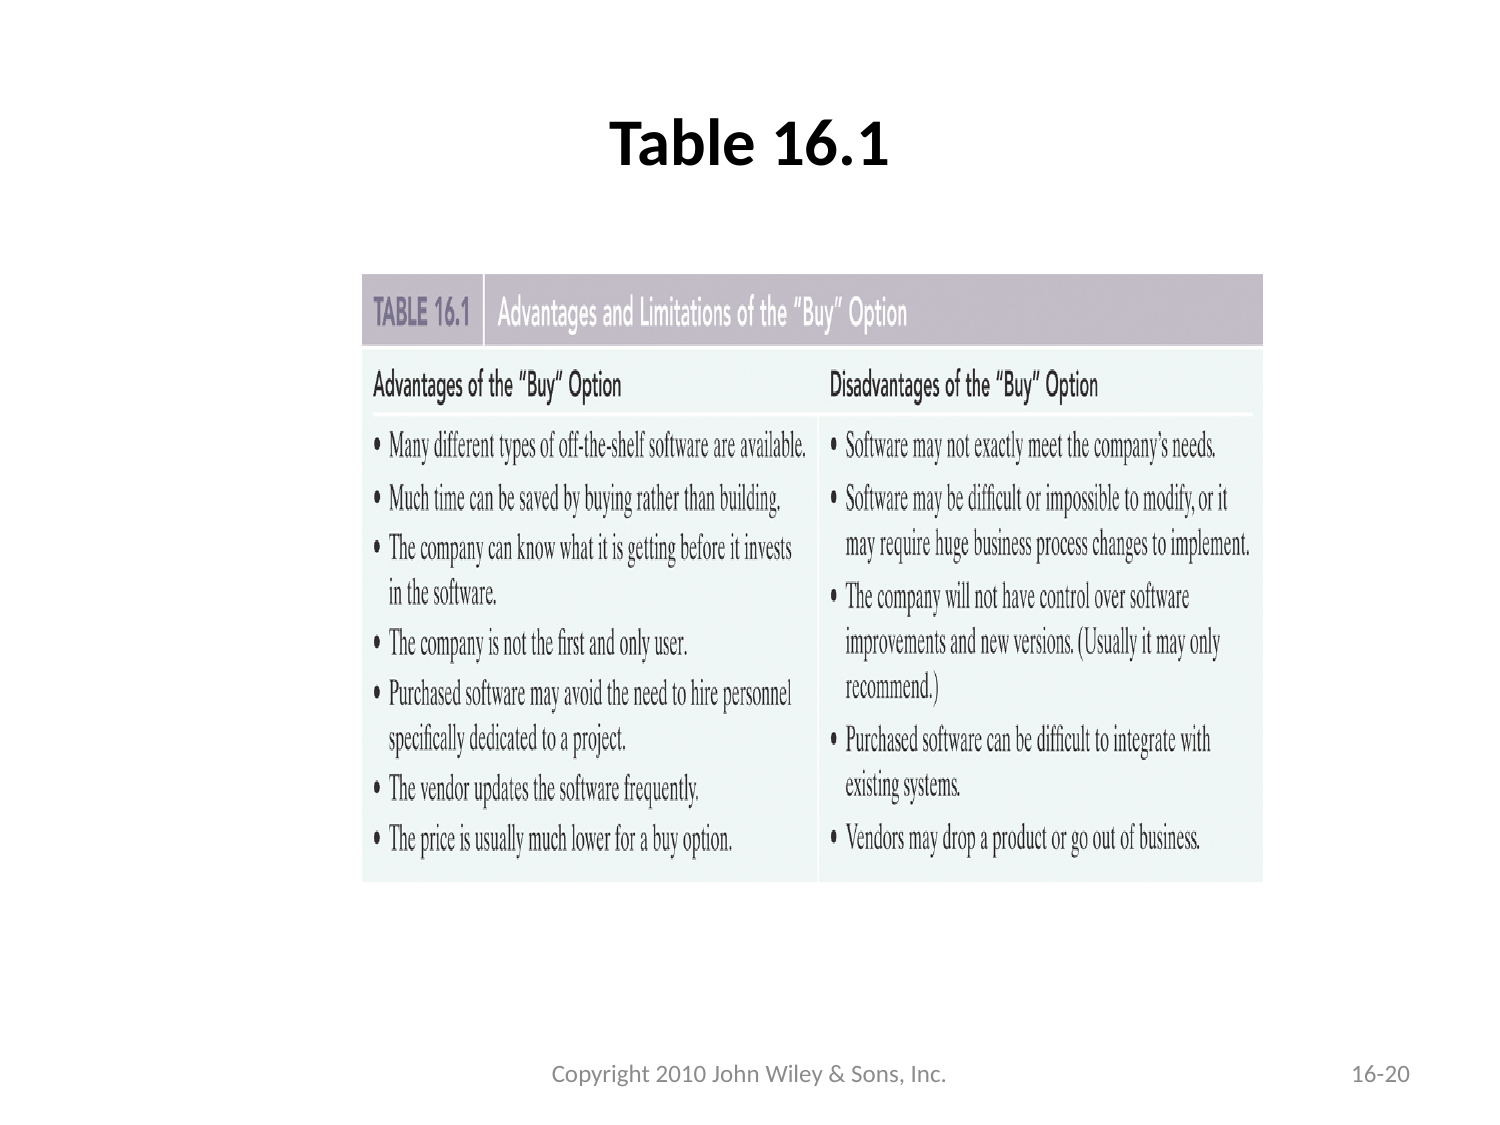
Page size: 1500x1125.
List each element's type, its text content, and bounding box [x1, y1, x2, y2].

title Table 16.1 [75, 45, 1425, 233]
picture [362, 274, 1263, 901]
slide_number 16-20 [1074, 1042, 1425, 1103]
footer Copyright 2010 John Wiley & Sons, Inc. [512, 1042, 988, 1103]
